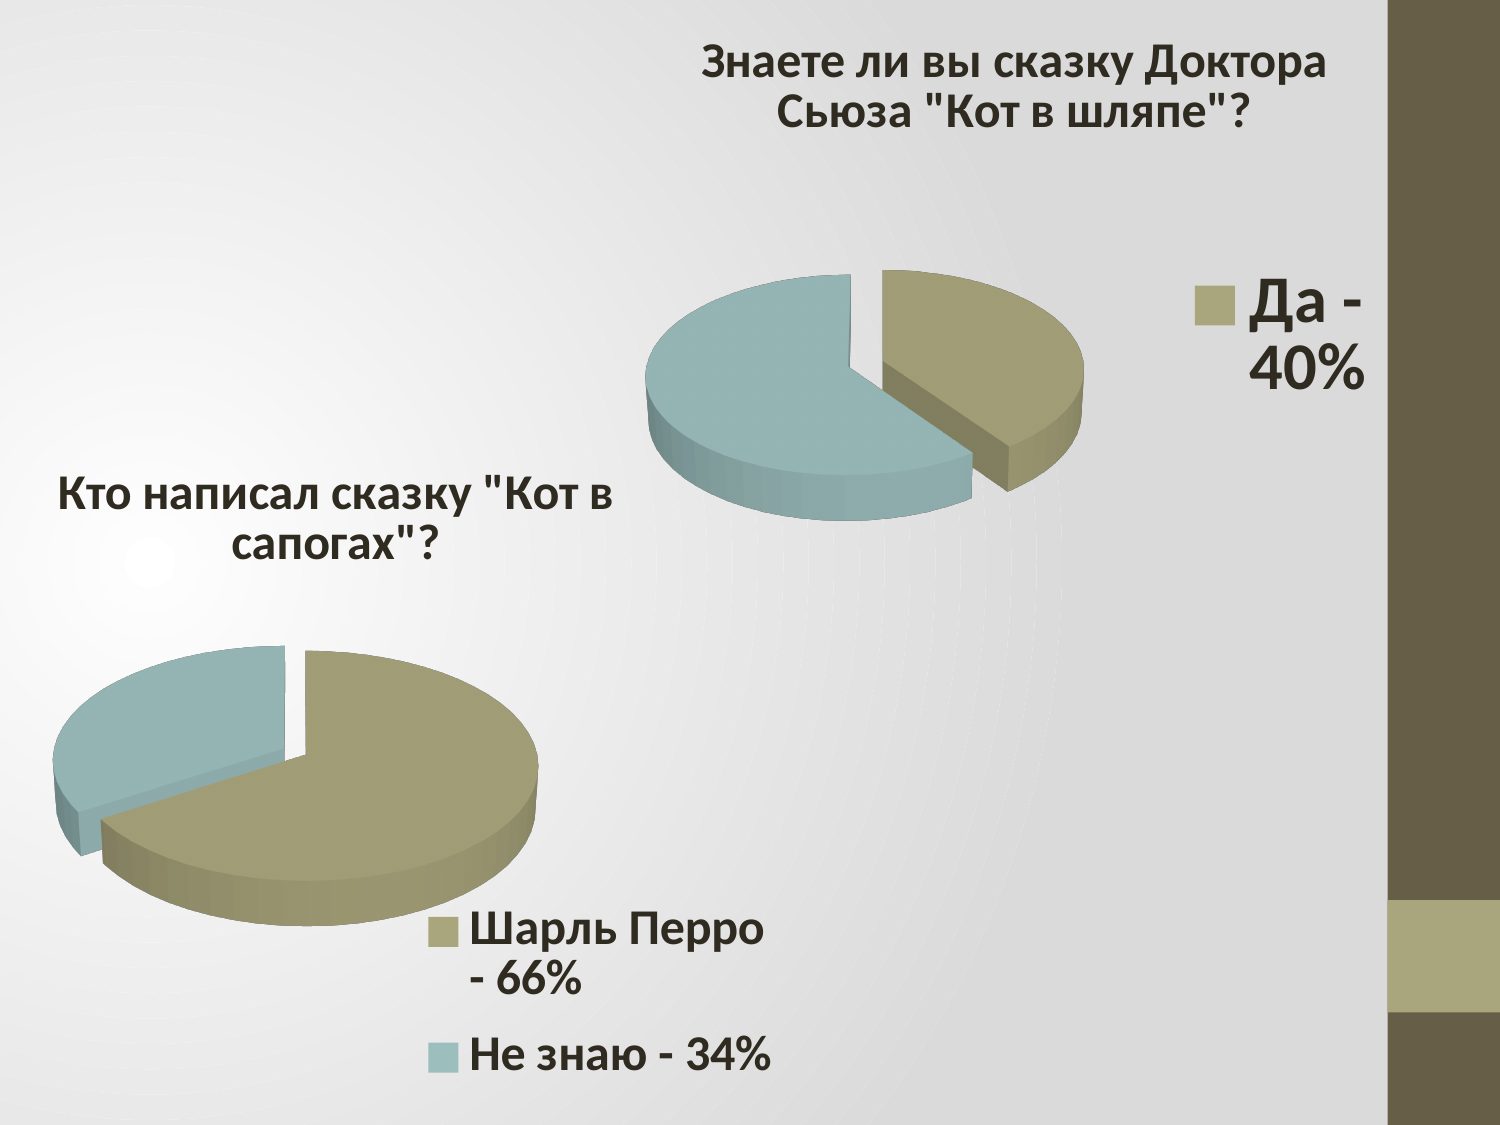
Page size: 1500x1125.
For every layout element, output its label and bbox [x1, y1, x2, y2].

chart [0, 22, 1431, 1125]
